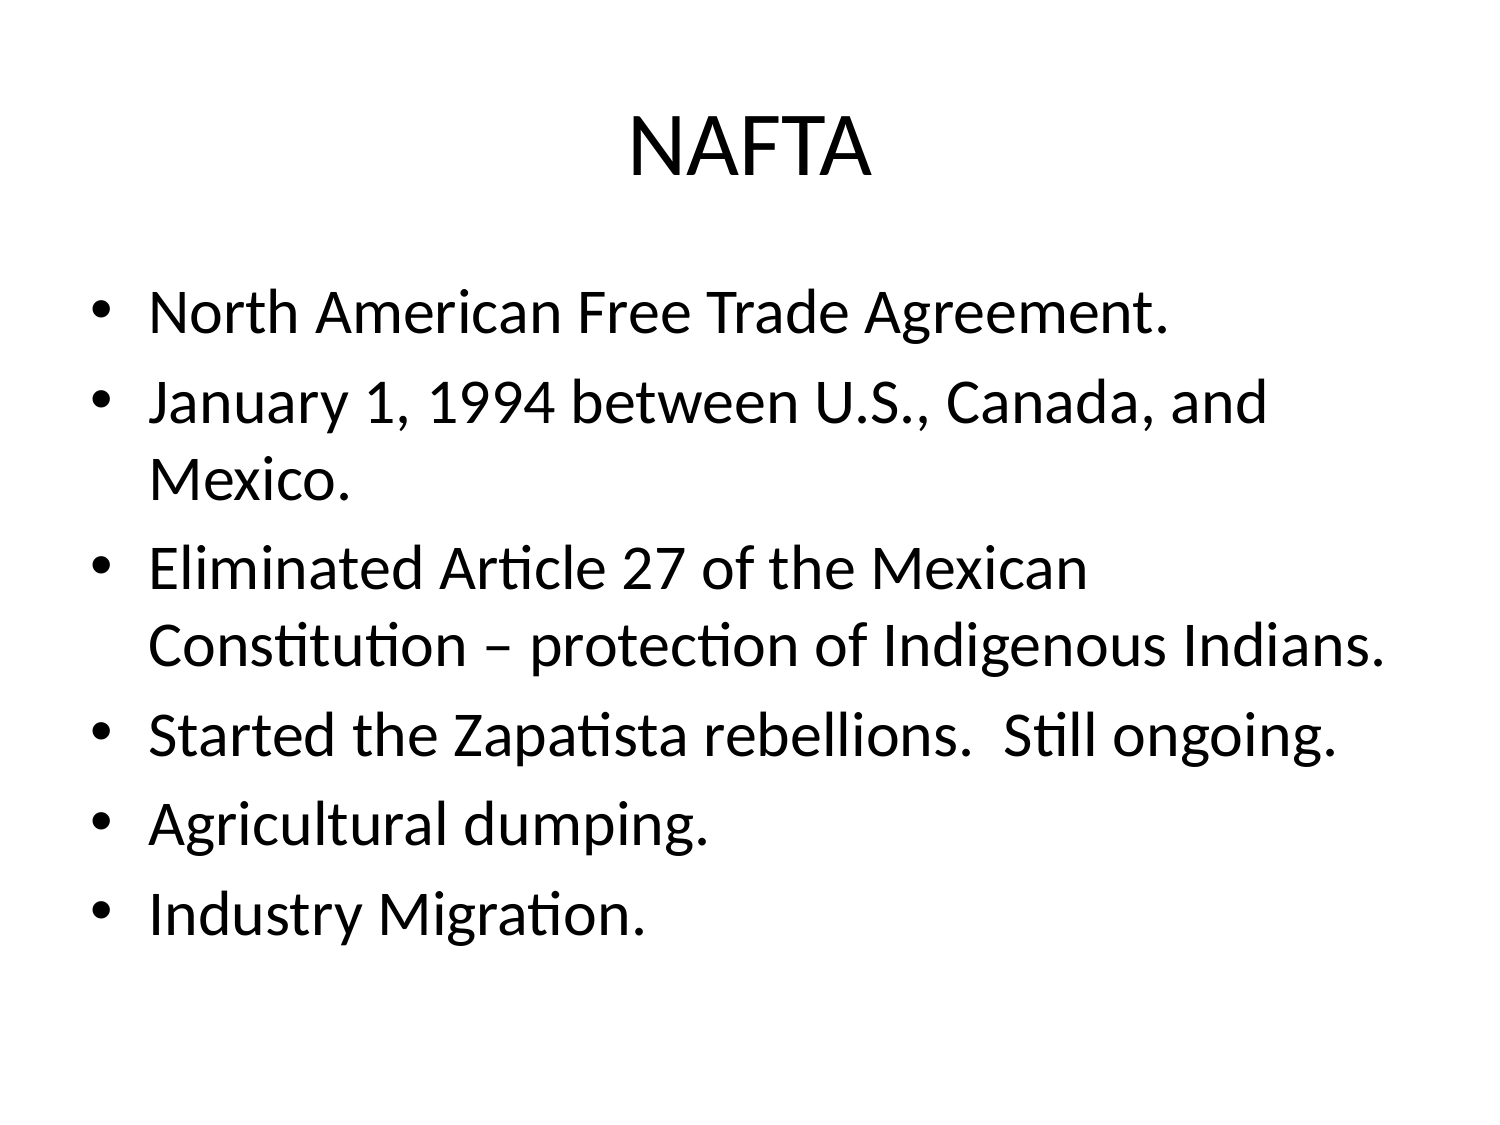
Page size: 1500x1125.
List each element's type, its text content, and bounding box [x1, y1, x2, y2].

list North American Free Trade Agreement. January 1, 1994 between U.S., Canada, and Mexico. Eliminated Article 27 of the Mexican Constitution – protection of Indigenous Indians. Started the Zapatista rebellions. Still ongoing. Agricultural dumping. Industry Migration. [75, 262, 1425, 1005]
title NAFTA [75, 45, 1425, 233]
